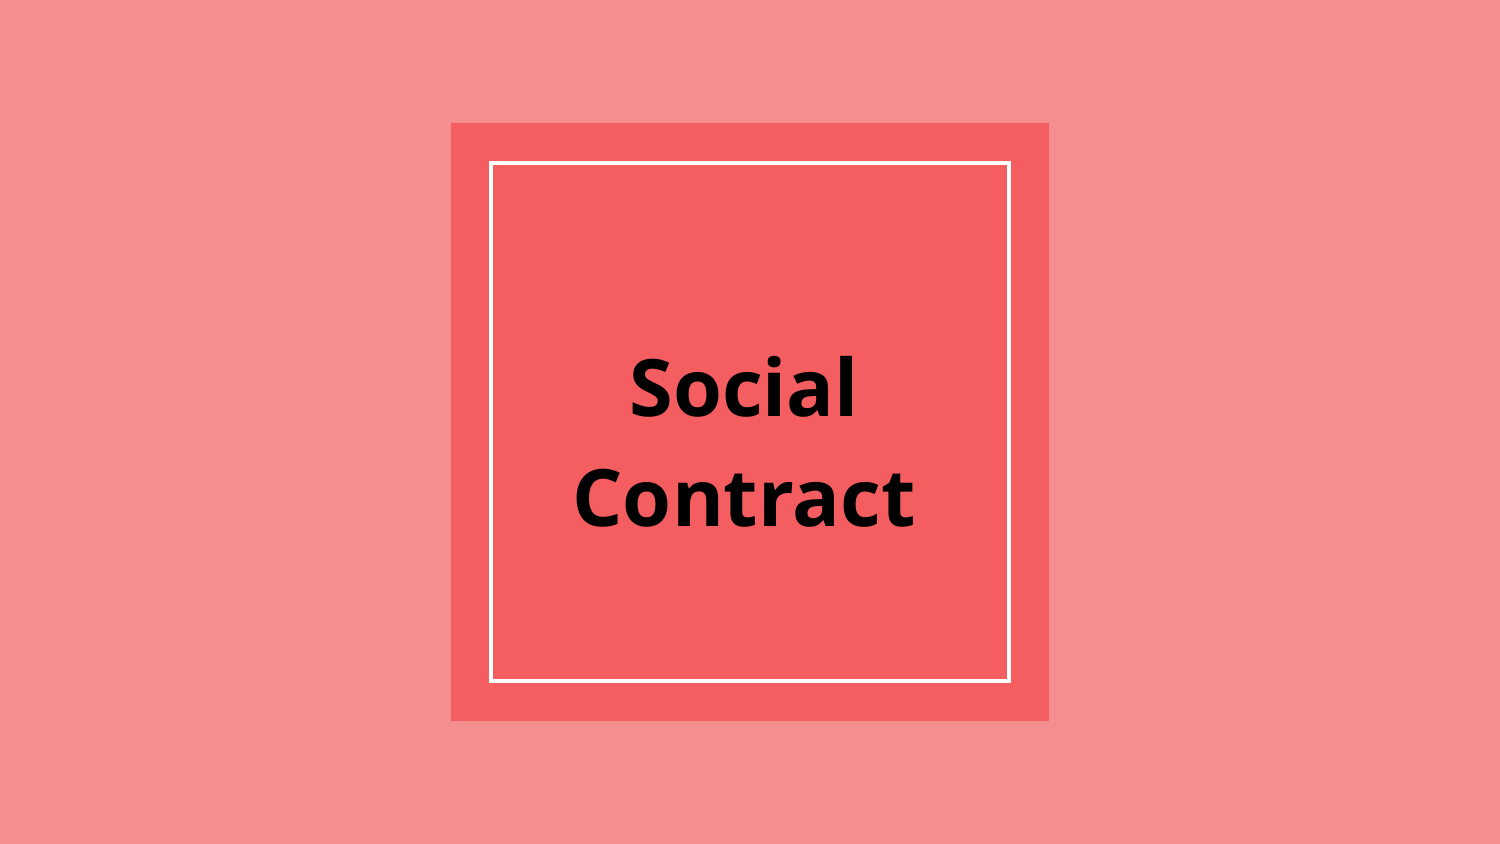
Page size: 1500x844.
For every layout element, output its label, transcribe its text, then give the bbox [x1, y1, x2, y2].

title Social Contract [502, 302, 987, 563]
